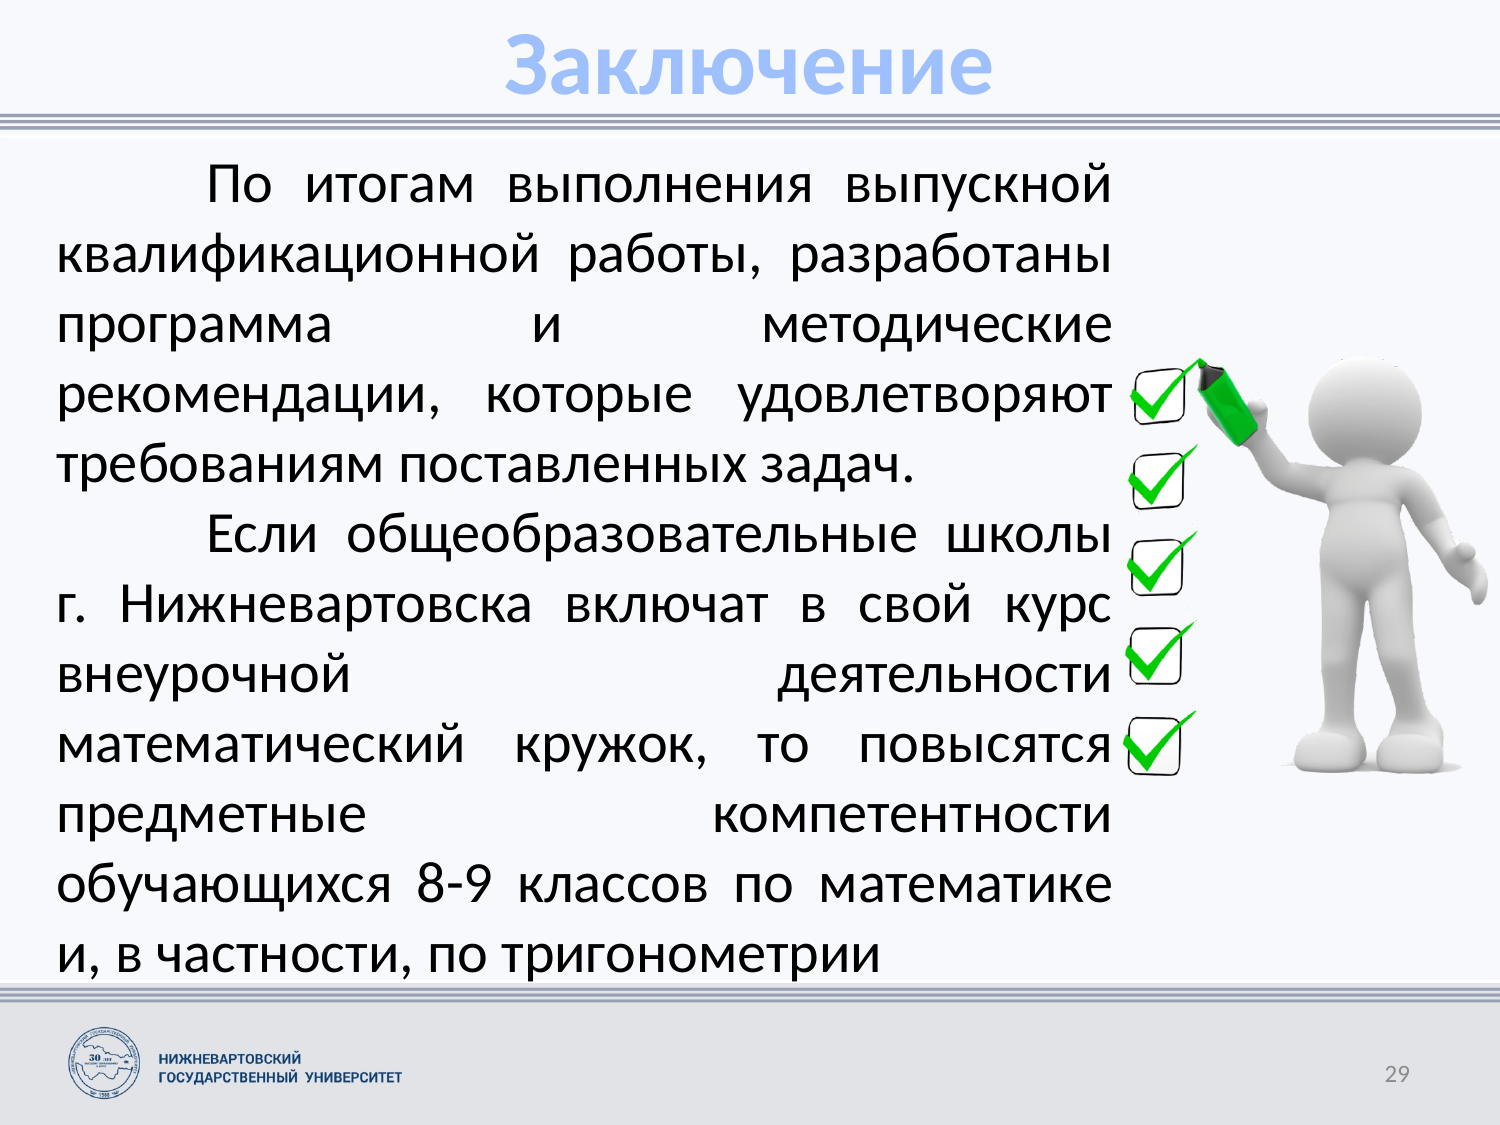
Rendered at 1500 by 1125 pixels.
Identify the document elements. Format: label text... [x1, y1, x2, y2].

picture [0, 0, 1500, 1125]
text_box Заключение [147, 0, 1353, 121]
slide_number 29 [1074, 1042, 1425, 1103]
text_box По итогам выполнения выпускной квалификационной работы, разработаны программа и методические рекомендации, которые удовлетворяют требованиям поставленных задач. Если общеобразовательные школы г. Нижневартовска включат в свой курс внеурочной деятельности математический кружок, то повысятся предметные компетентности обучающихся 8-9 классов по математике и, в частности, по тригонометрии [41, 137, 1128, 992]
